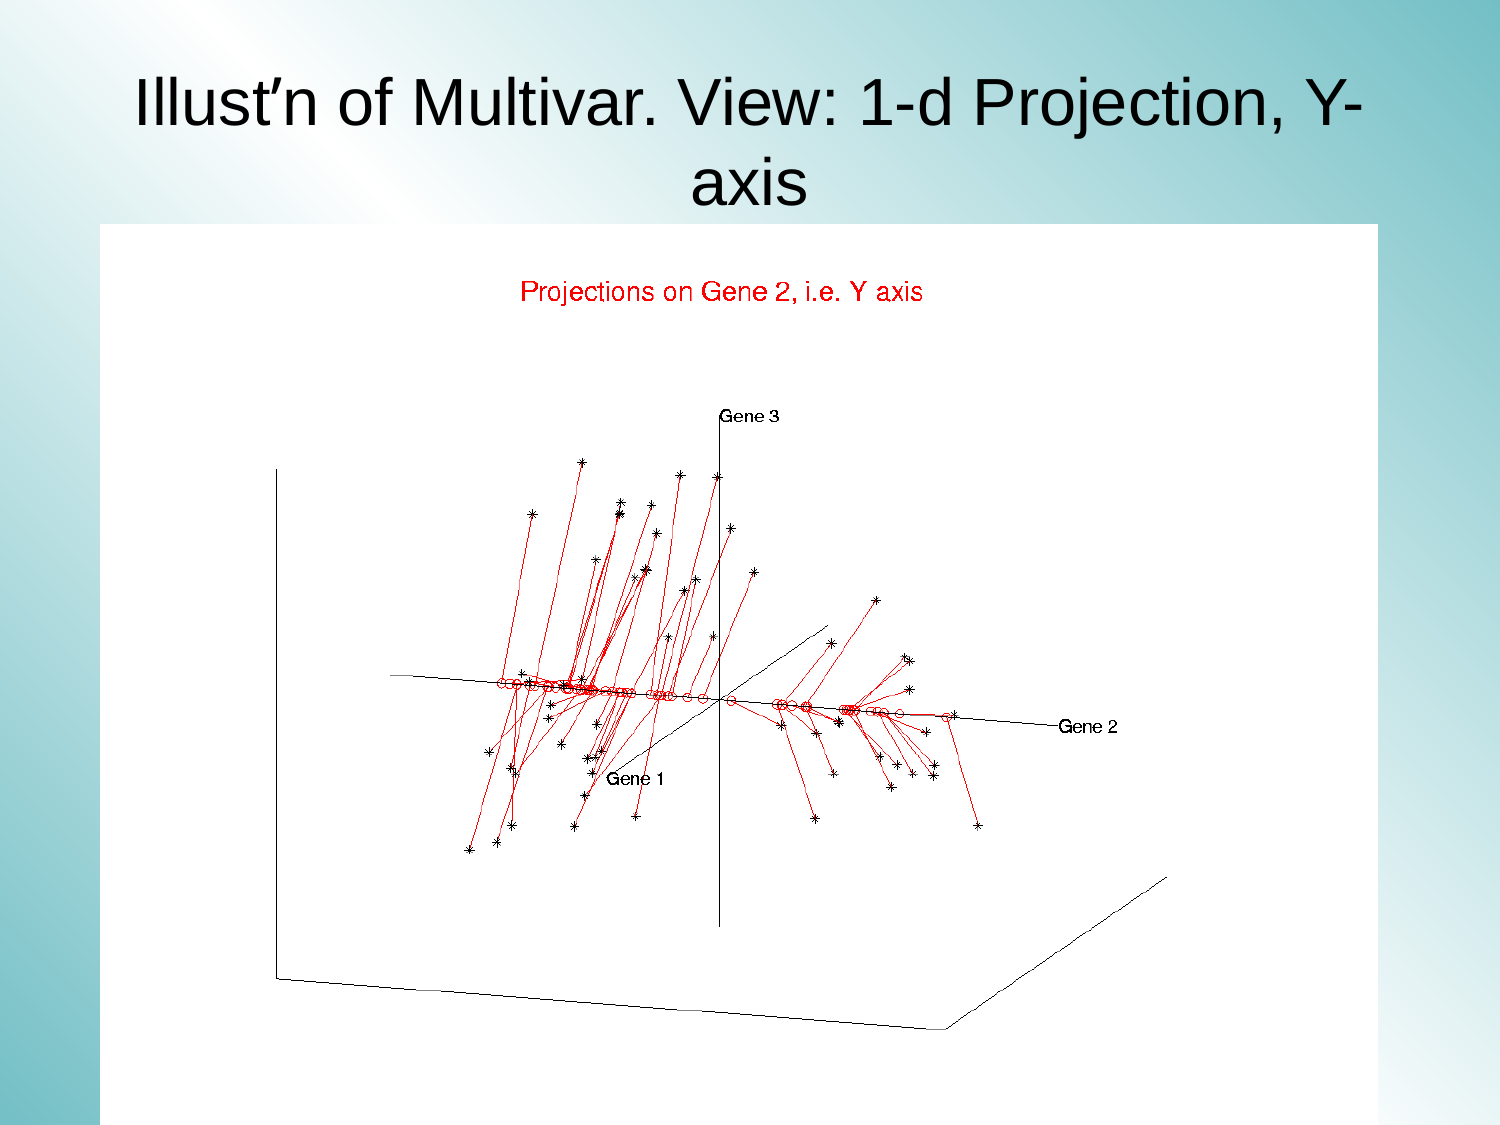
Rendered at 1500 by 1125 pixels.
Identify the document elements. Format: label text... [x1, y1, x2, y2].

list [99, 224, 1378, 1125]
title Illust’n of Multivar. View: 1-d Projection, Y-axis [75, 45, 1425, 233]
